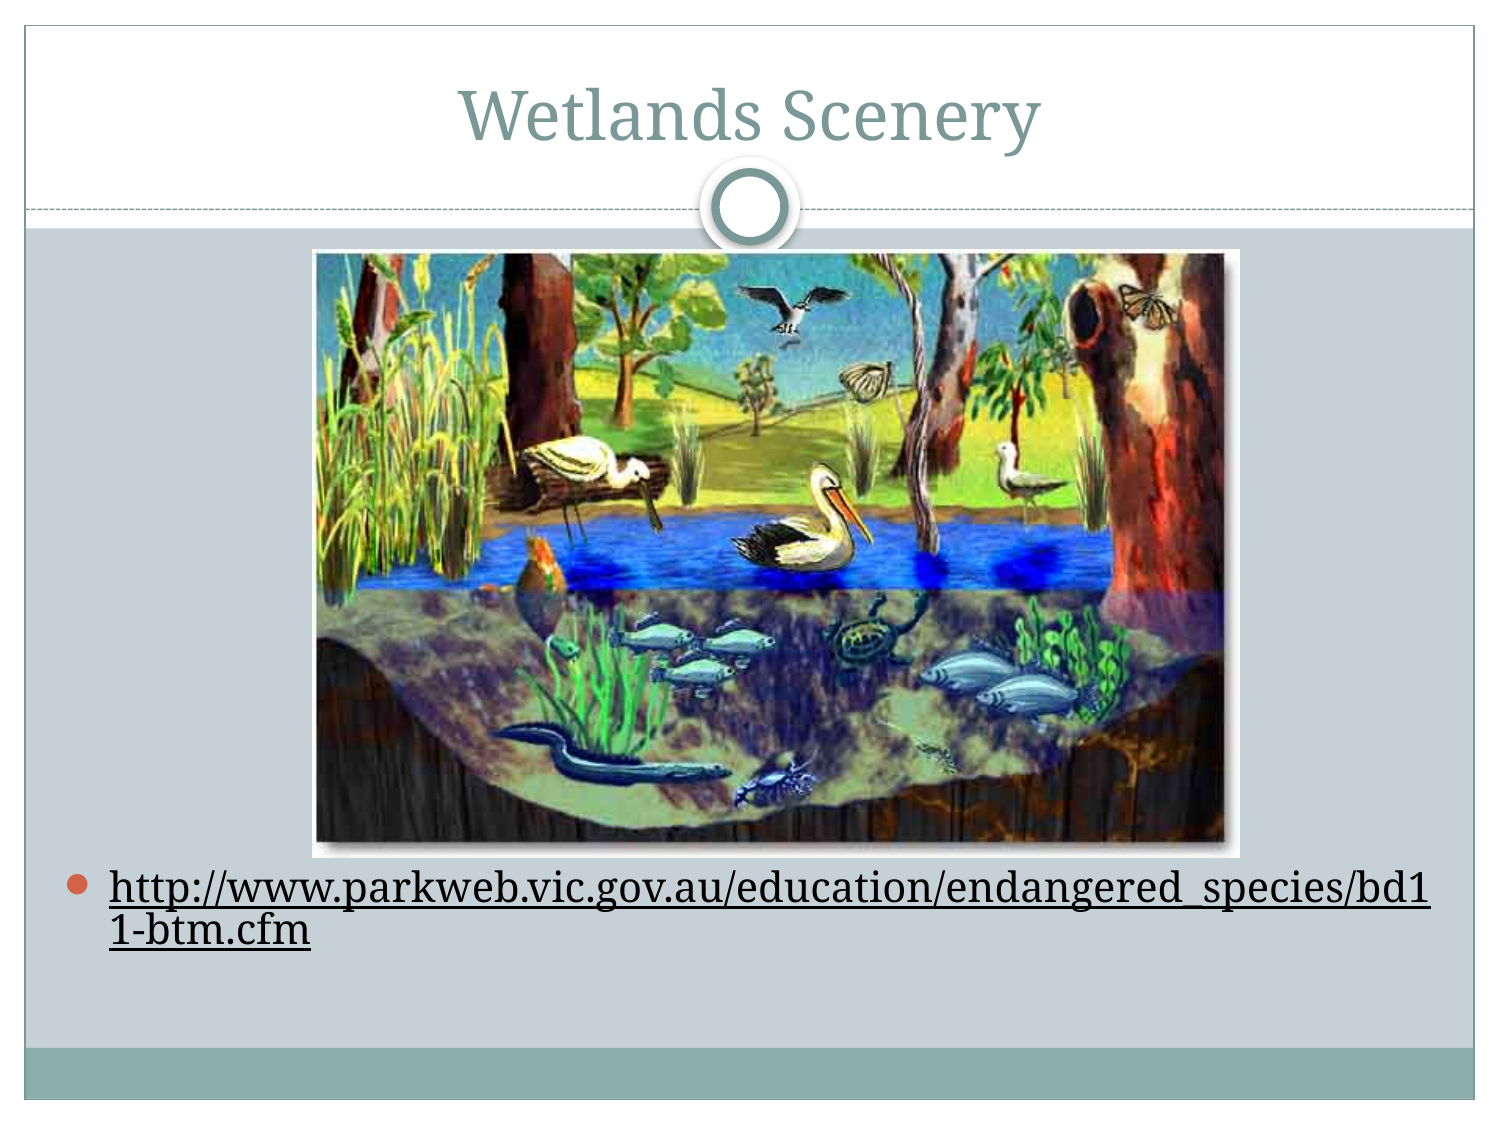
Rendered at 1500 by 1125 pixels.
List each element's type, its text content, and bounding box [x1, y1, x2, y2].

list http://www.parkweb.vic.gov.au/education/endangered_species/bd11-btm.cfm [49, 249, 1450, 1005]
title Wetlands Scenery [49, 37, 1450, 162]
picture [312, 249, 1240, 858]
